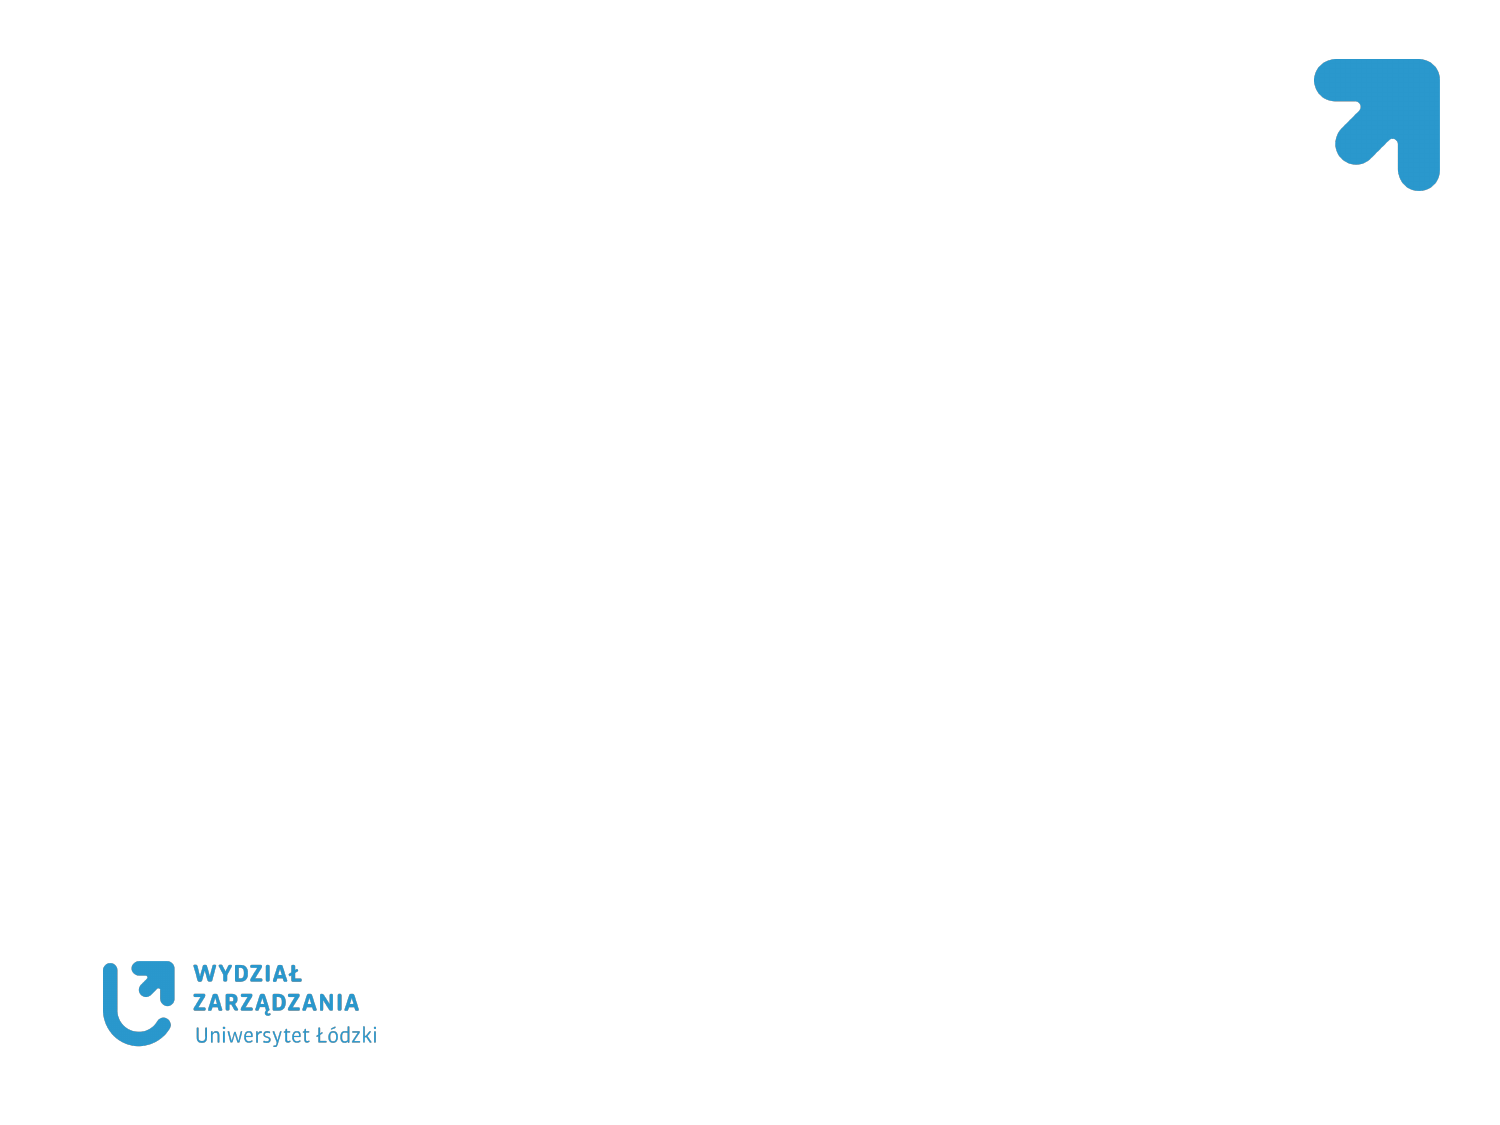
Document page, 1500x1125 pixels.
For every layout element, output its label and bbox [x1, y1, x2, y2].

picture [1314, 59, 1440, 191]
picture [103, 961, 376, 1047]
